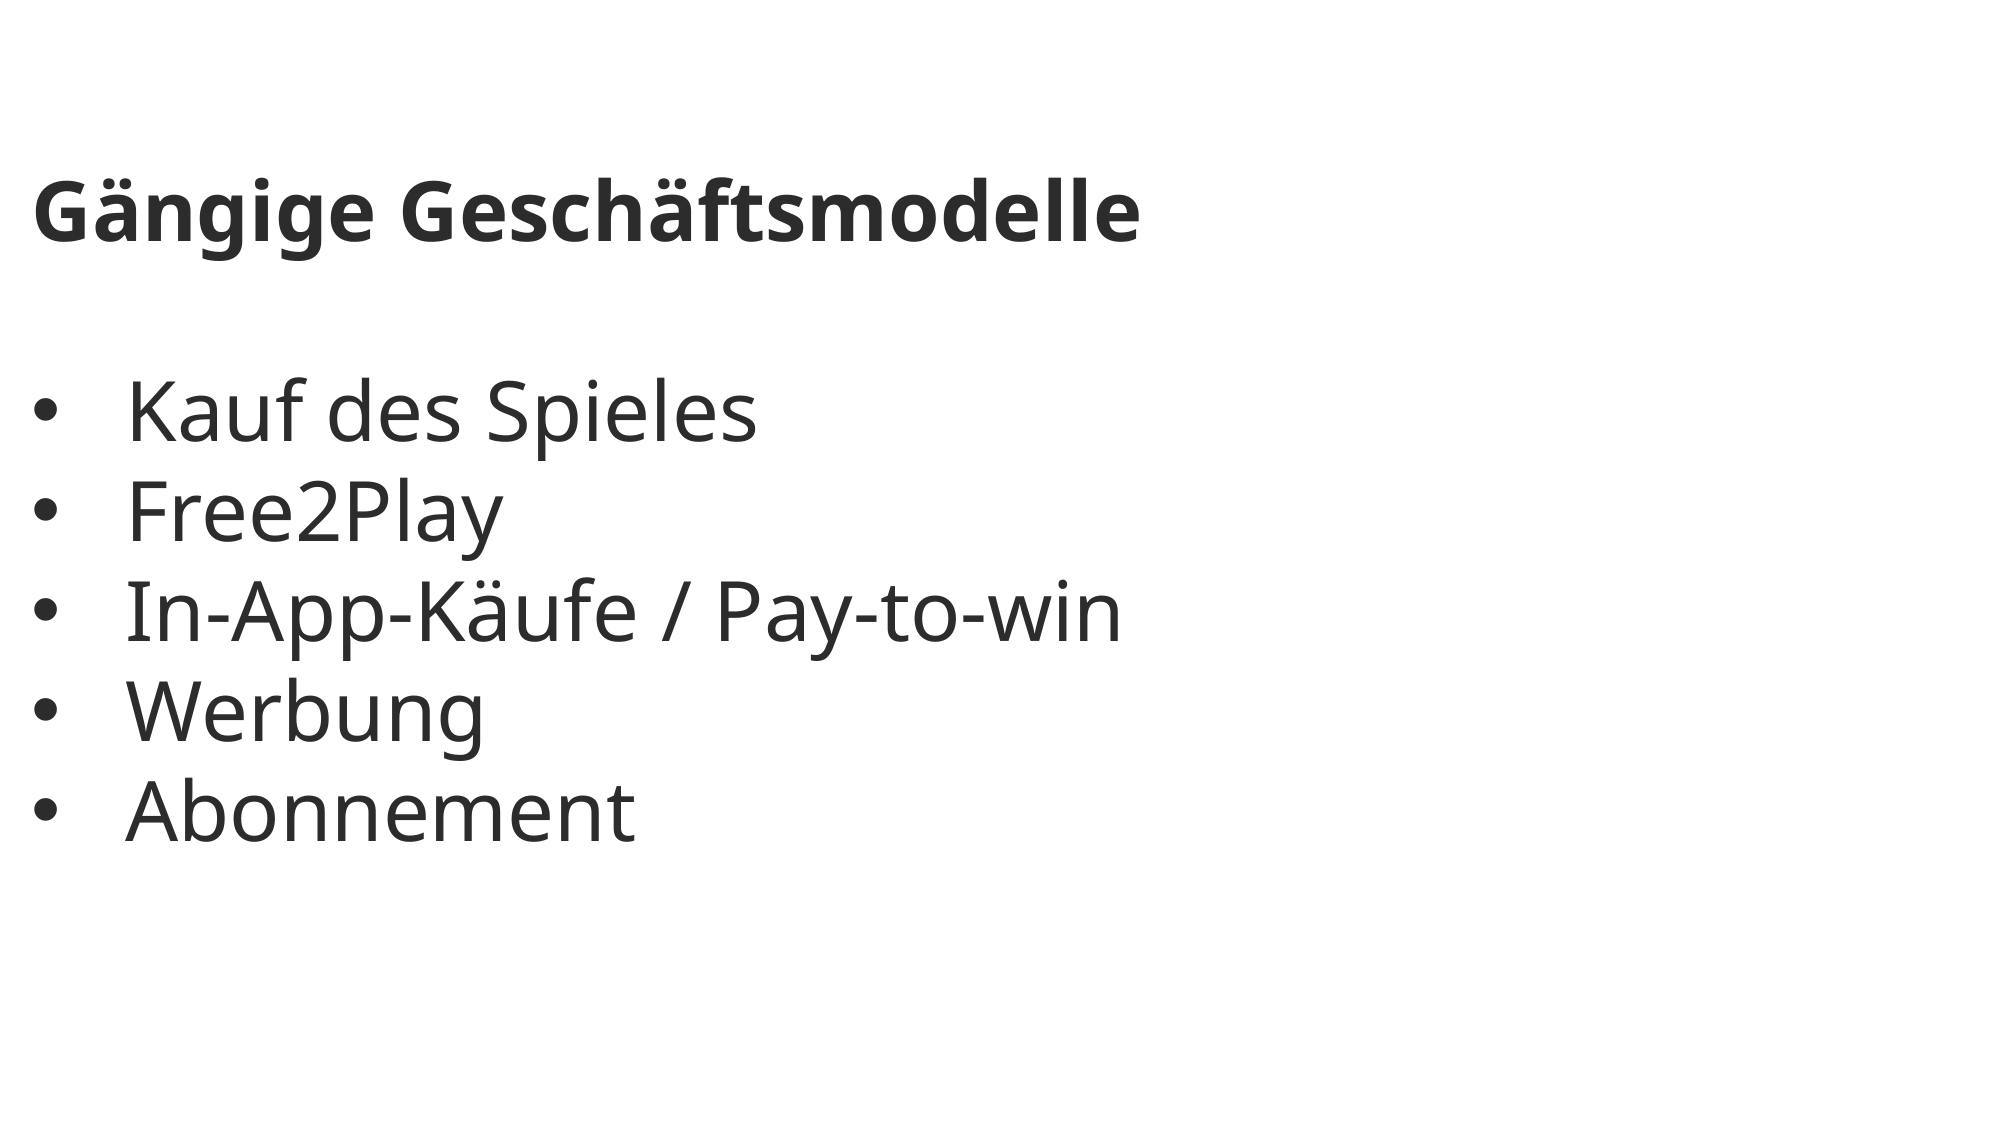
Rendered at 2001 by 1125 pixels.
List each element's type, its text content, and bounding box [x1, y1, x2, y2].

text_box Gängige Geschäftsmodelle Kauf des Spieles Free2Play In-App-Käufe / Pay-to-win Werbung Abonnement [17, 151, 1159, 866]
